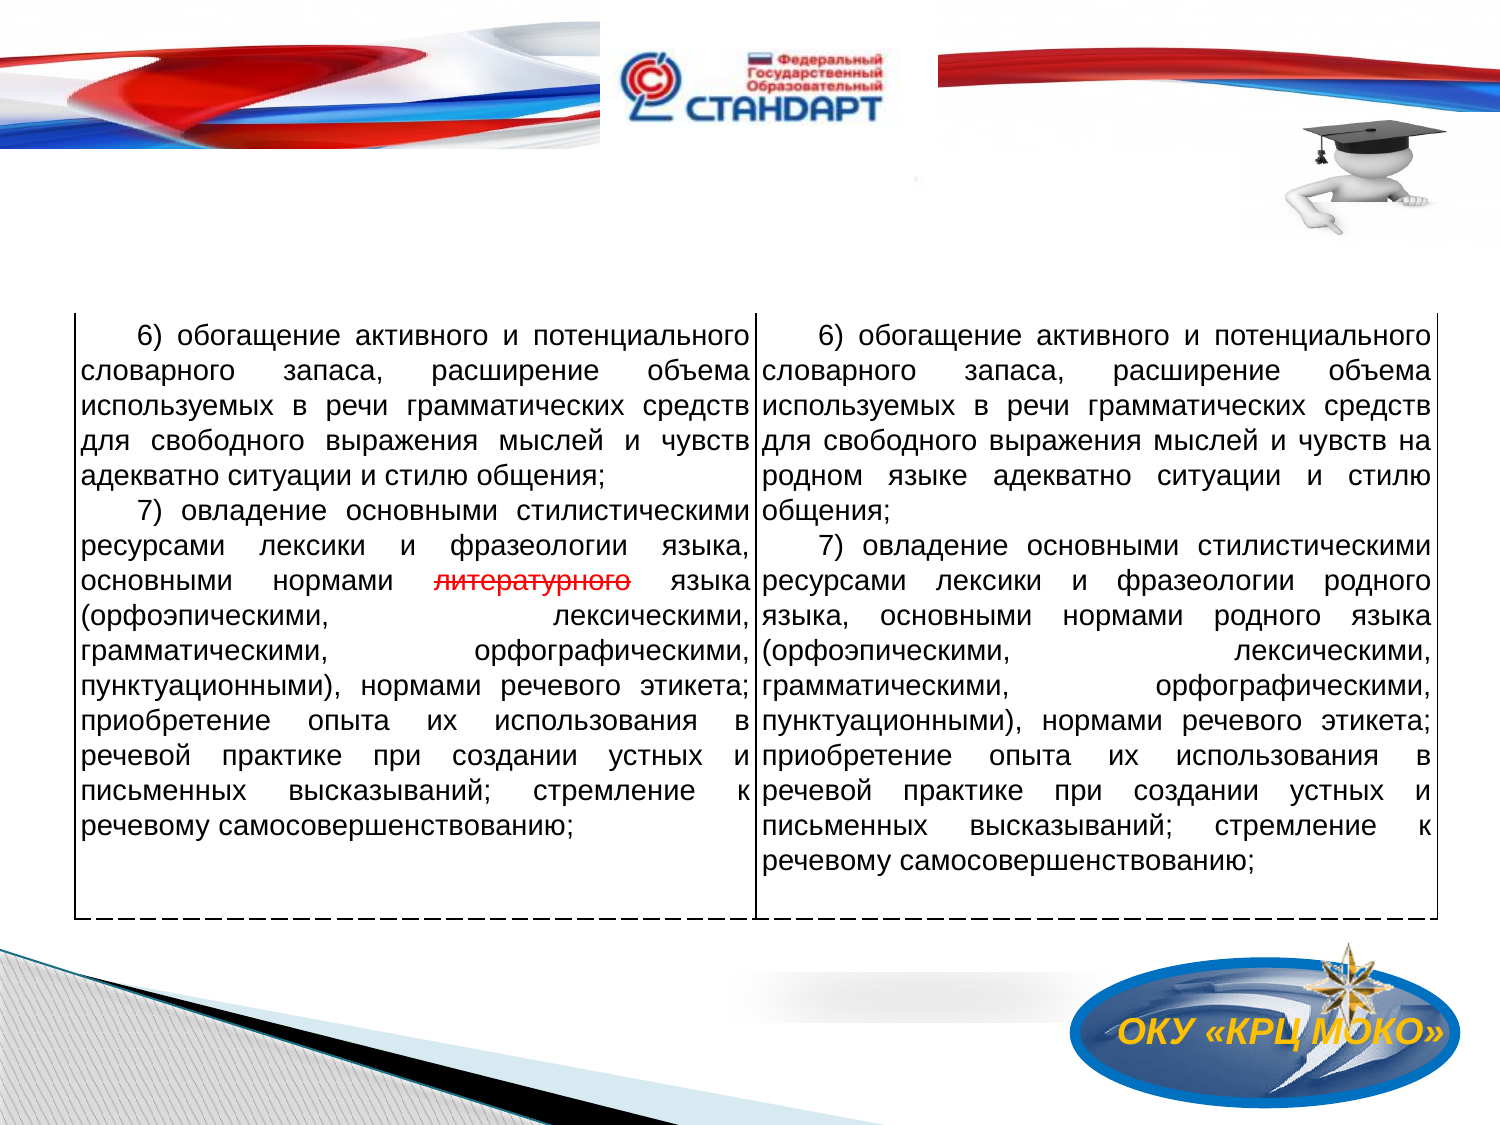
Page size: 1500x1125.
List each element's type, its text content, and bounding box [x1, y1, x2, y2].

table_header 6) обогащение активного и потенциального словарного запаса, расширение объема используемых в речи грамматических средств для свободного выражения мыслей и чувств адекватно ситуации и стилю общения; 7) овладение основными стилистическими ресурсами лексики и фразеологии языка, основными нормами литературного языка (орфоэпическими, лексическими, грамматическими, орфографическими, пунктуационными), нормами речевого этикета; приобретение опыта их использования в речевой практике при создании устных и письменных высказываний; стремление к речевому самосовершенствованию; [76, 313, 755, 919]
picture [0, 0, 1500, 244]
table_header 6) обогащение активного и потенциального словарного запаса, расширение объема используемых в речи грамматических средств для свободного выражения мыслей и чувств на родном языке адекватно ситуации и стилю общения; 7) овладение основными стилистическими ресурсами лексики и фразеологии родного языка, основными нормами родного языка (орфоэпическими, лексическими, грамматическими, орфографическими, пунктуационными), нормами речевого этикета; приобретение опыта их использования в речевой практике при создании устных и письменных высказываний; стремление к речевому самосовершенствованию; [757, 313, 1437, 919]
picture [1074, 937, 1456, 1104]
